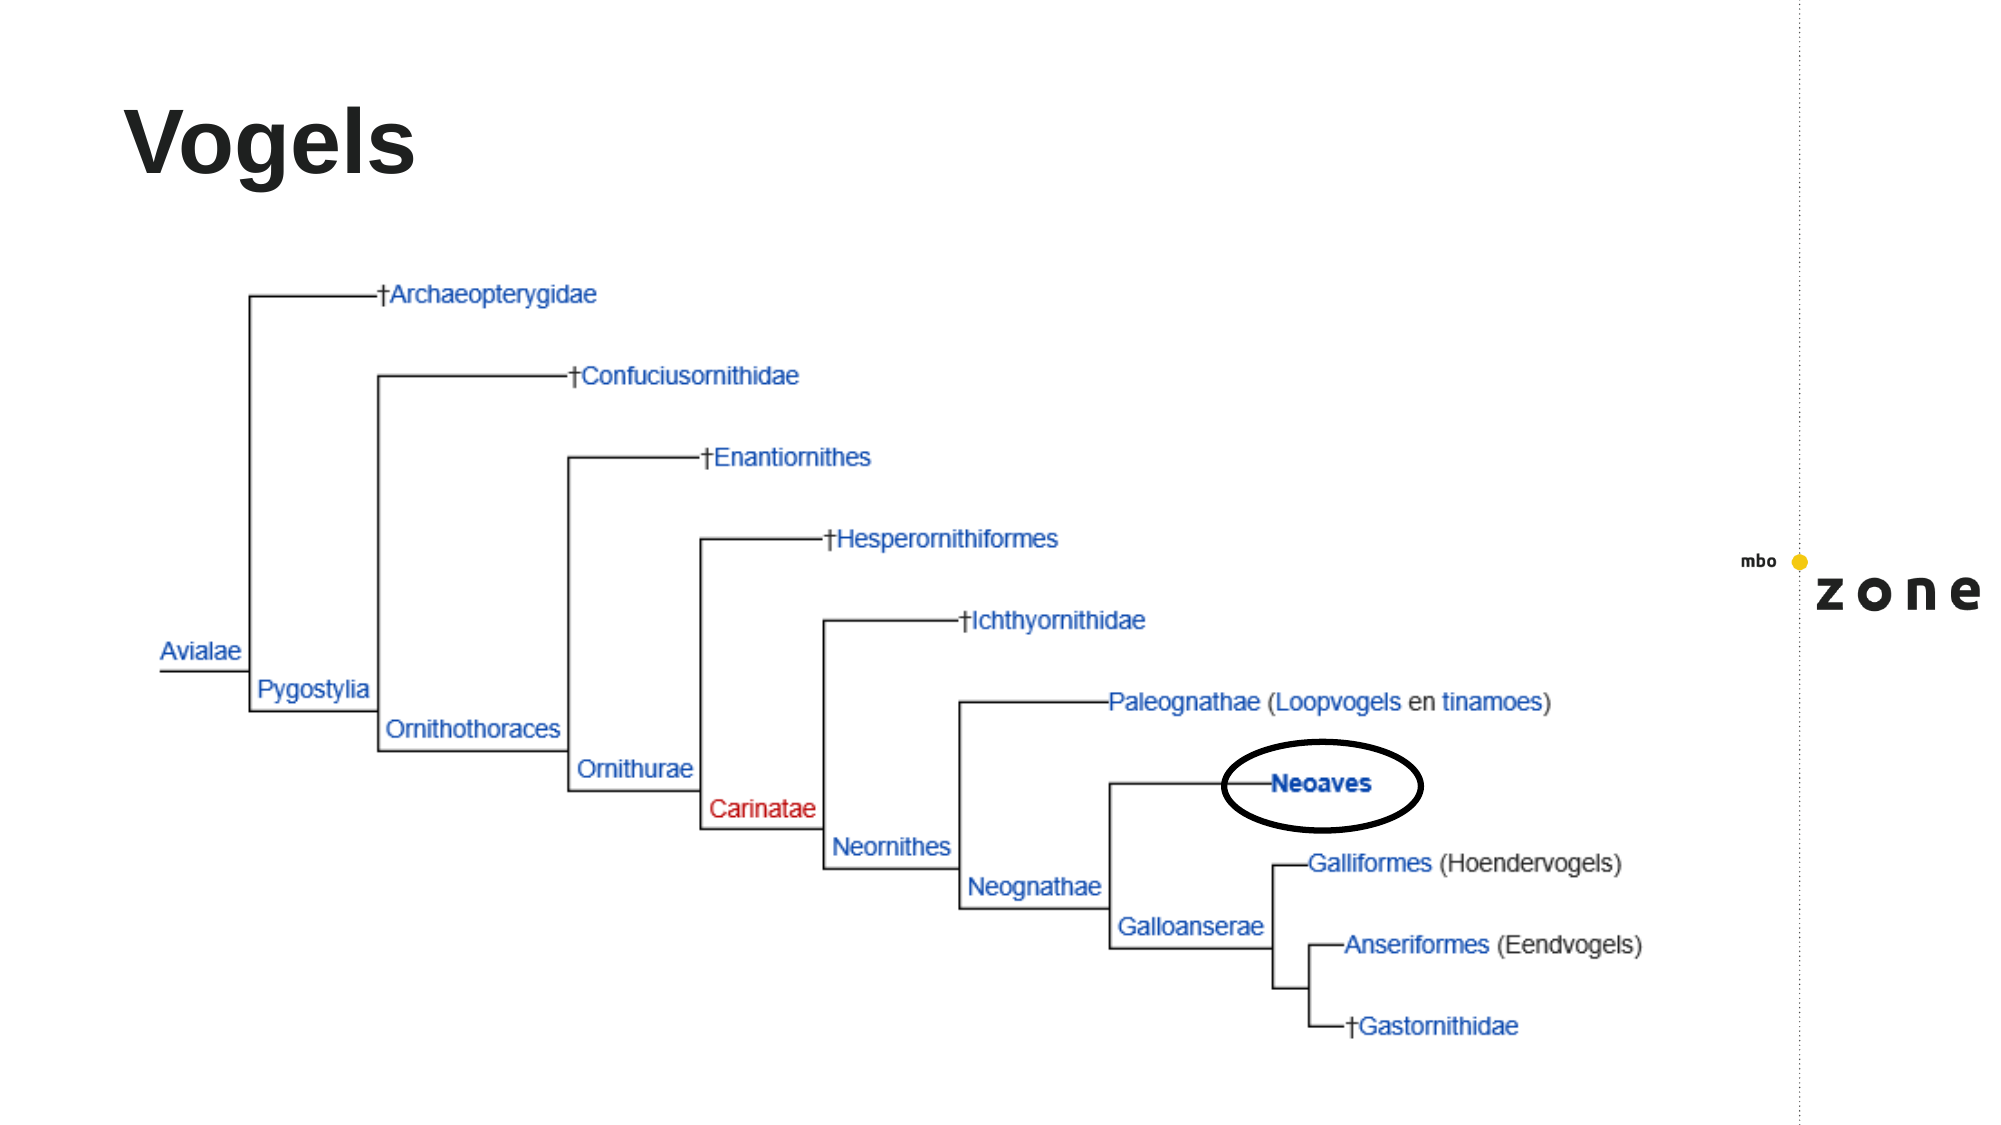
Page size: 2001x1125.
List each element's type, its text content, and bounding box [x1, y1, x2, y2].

title Vogels [124, 94, 1607, 258]
picture [123, 0, 2001, 1125]
